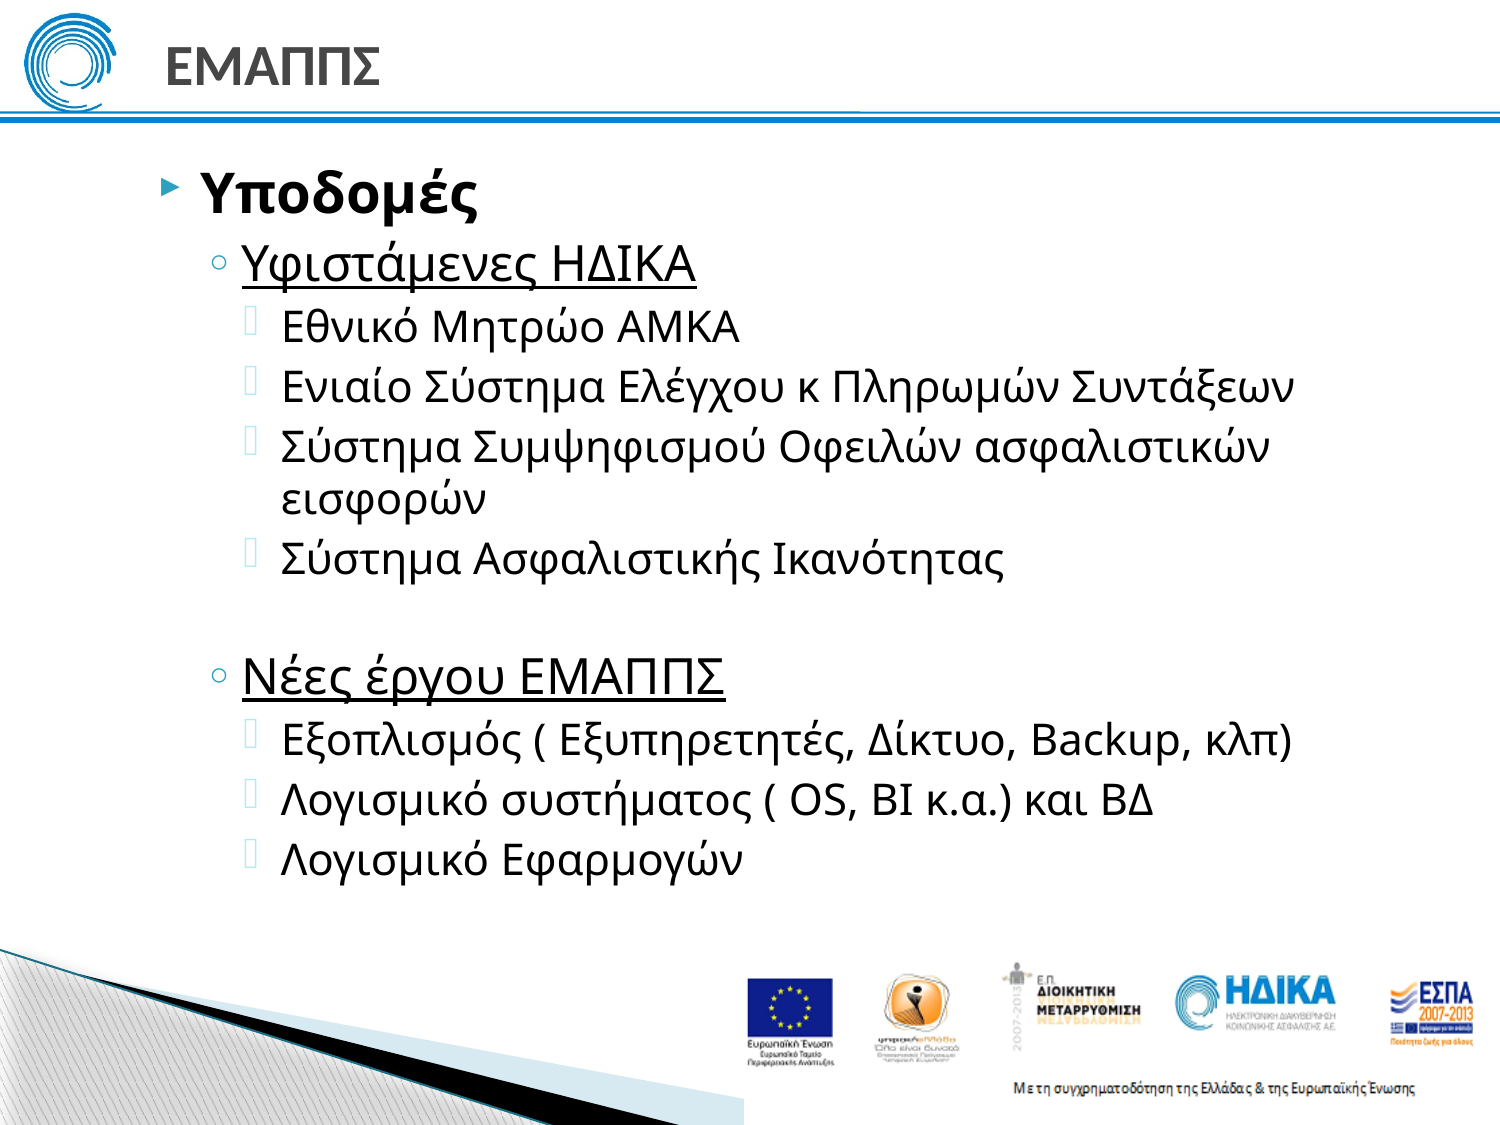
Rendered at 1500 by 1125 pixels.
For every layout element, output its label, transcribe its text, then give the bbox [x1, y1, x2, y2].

picture [24, 12, 125, 111]
title ΕΜΑΠΠΣ [150, 0, 1500, 112]
list Υποδομές Υφιστάμενες ΗΔΙΚΑ Εθνικό Μητρώο ΑΜΚΑ Ενιαίο Σύστημα Ελέγχου κ Πληρωμών Συντάξεων Σύστημα Συμψηφισμού Οφειλών ασφαλιστικών εισφορών Σύστημα Ασφαλιστικής Ικανότητας Νέες έργου ΕΜΑΠΠΣ Εξοπλισμός ( Εξυπηρετητές, Δίκτυο, Backup, κλπ) Λογισμικό συστήματος ( OS, BI κ.α.) και ΒΔ Λογισμικό Εφαρμογών [124, 163, 1401, 888]
picture [744, 960, 1500, 1125]
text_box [0, 112, 1500, 121]
